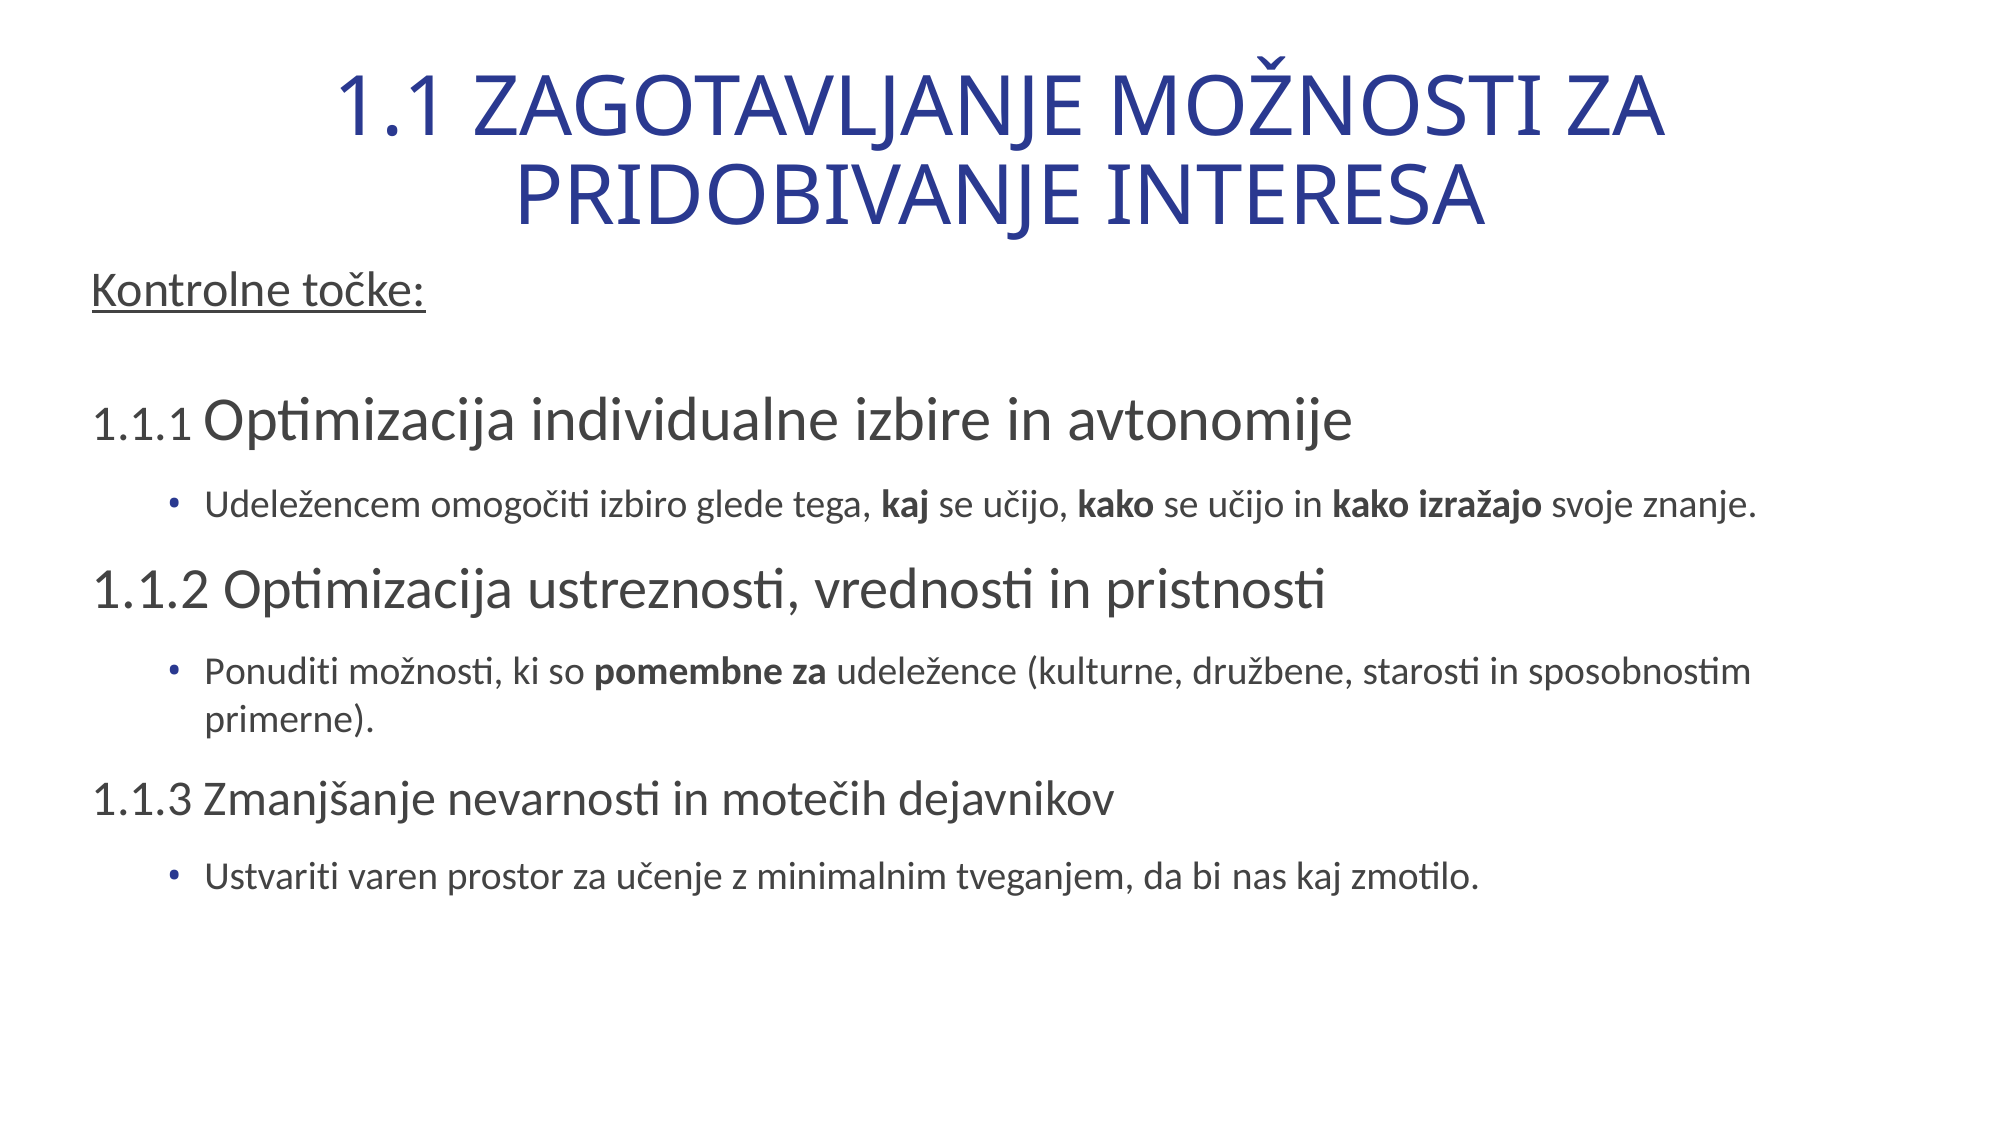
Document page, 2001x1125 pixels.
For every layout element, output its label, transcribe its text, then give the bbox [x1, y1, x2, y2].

list Kontrolne točke: 1.1.1 Optimizacija individualne izbire in avtonomije Udeležencem omogočiti izbiro glede tega, kaj se učijo, kako se učijo in kako izražajo svoje znanje. 1.1.2 Optimizacija ustreznosti, vrednosti in pristnosti Ponuditi možnosti, ki so pomembne za udeležence (kulturne, družbene, starosti in sposobnostim primerne). 1.1.3 Zmanjšanje nevarnosti in motečih dejavnikov Ustvariti varen prostor za učenje z minimalnim tveganjem, da bi nas kaj zmotilo. [76, 237, 1923, 1059]
title 1.1 ZAGOTAVLJANJE MOŽNOSTI ZA PRIDOBIVANJE INTERESA [45, 44, 1955, 262]
